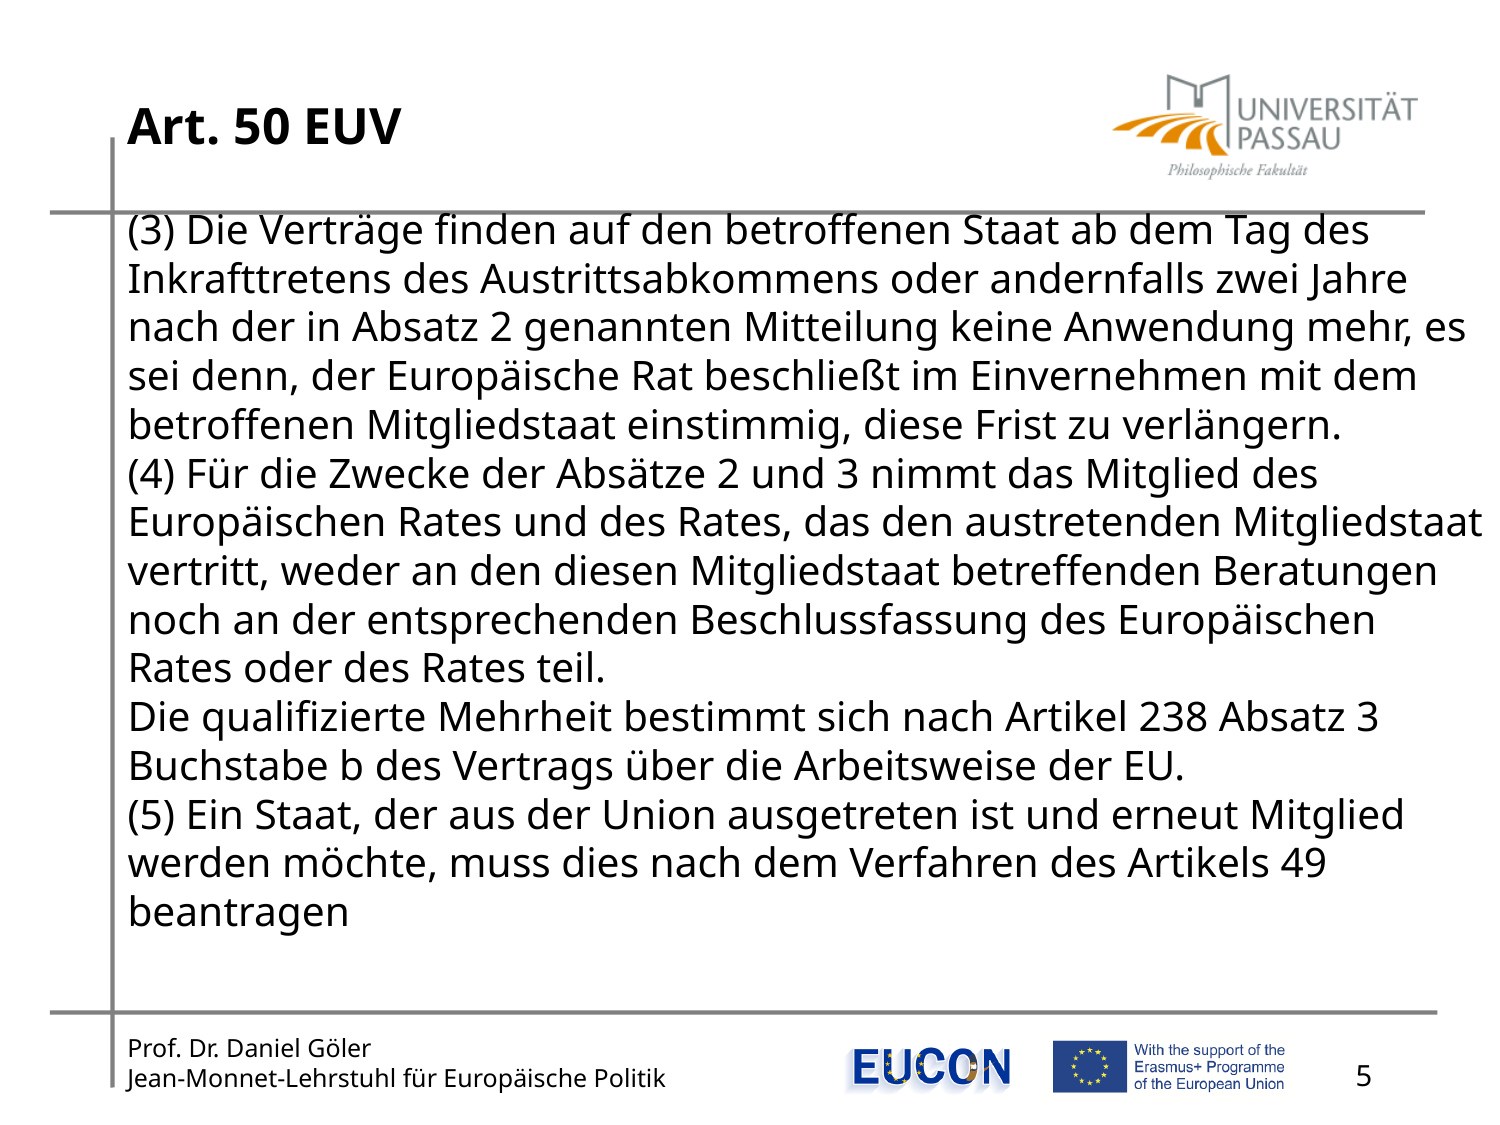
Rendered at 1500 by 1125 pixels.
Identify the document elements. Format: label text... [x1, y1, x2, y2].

title Art. 50 EUV [112, 62, 1088, 188]
slide_number 5 [1074, 1049, 1388, 1125]
list (3) Die Verträge finden auf den betroffenen Staat ab dem Tag des Inkrafttretens des Austrittsabkommens oder andernfalls zwei Jahre nach der in Absatz 2 genannten Mitteilung keine Anwendung mehr, es sei denn, der Europäische Rat beschließt im Einvernehmen mit dem betroffenen Mitgliedstaat einstimmig, diese Frist zu verlängern. (4) Für die Zwecke der Absätze 2 und 3 nimmt das Mitglied des Europäischen Rates und des Rates, das den austretenden Mitgliedstaat vertritt, weder an den diesen Mitgliedstaat betreffenden Beratungen noch an der entsprechenden Beschlussfassung des Europäischen Rates oder des Rates teil. Die qualifizierte Mehrheit bestimmt sich nach Artikel 238 Absatz 3 Buchstabe b des Vertrags über die Arbeitsweise der EU. (5) Ein Staat, der aus der Union ausgetreten ist und erneut Mitglied werden möchte, muss dies nach dem Verfahren des Artikels 49 beantragen [112, 196, 1500, 947]
picture [837, 1031, 1293, 1102]
picture [1112, 74, 1418, 180]
